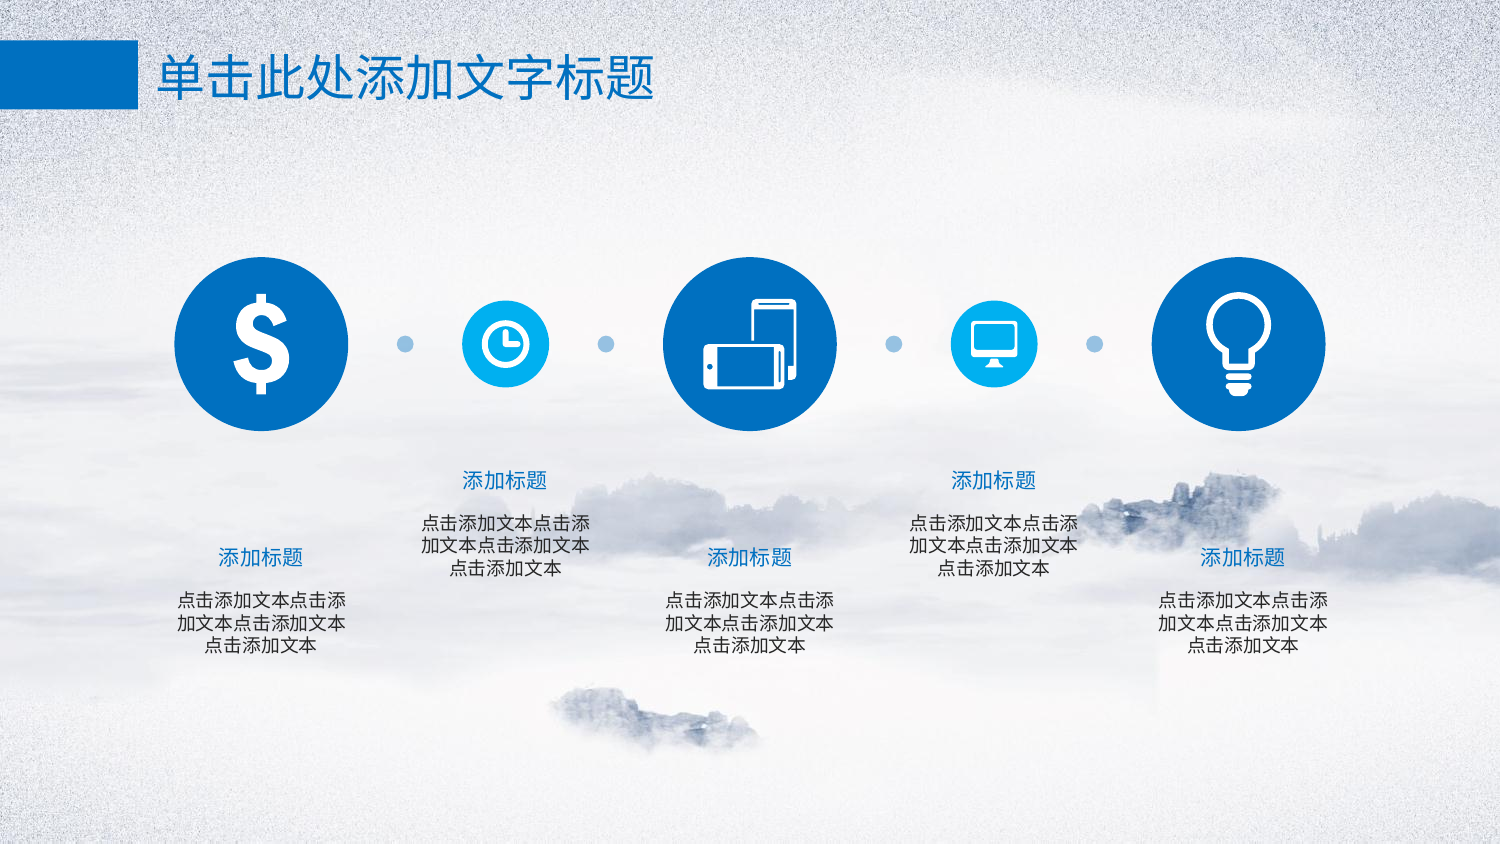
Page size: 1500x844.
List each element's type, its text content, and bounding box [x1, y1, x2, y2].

text_box [971, 320, 1018, 368]
text_box [174, 257, 349, 432]
text_box [950, 300, 1038, 388]
text_box [1225, 383, 1252, 397]
text_box 点击添加文本点击添加文本点击添加文本点击添加文本 [160, 581, 362, 664]
text_box 添加标题 [404, 446, 607, 500]
text_box [597, 335, 615, 353]
text_box [1151, 257, 1326, 432]
text_box [663, 257, 837, 432]
text_box [1206, 292, 1272, 371]
text_box [462, 300, 550, 388]
text_box [233, 293, 290, 395]
text_box 点击添加文本点击添加文本点击添加文本点击添加文本 [893, 504, 1095, 587]
picture [0, 0, 1500, 844]
text_box 添加标题 [649, 524, 851, 578]
text_box [885, 335, 903, 353]
text_box 点击添加文本点击添加文本点击添加文本点击添加文本 [1142, 581, 1344, 664]
text_box 添加标题 [1142, 524, 1344, 578]
text_box [481, 320, 530, 368]
text_box [1225, 373, 1252, 380]
text_box [1086, 335, 1104, 353]
text_box [703, 344, 785, 390]
text_box 点击添加文本点击添加文本点击添加文本点击添加文本 [649, 581, 851, 664]
text_box 点击添加文本点击添加文本点击添加文本点击添加文本 [404, 504, 607, 587]
text_box [396, 335, 414, 353]
text_box 添加标题 [893, 446, 1095, 500]
text_box 添加标题 [160, 524, 362, 578]
text_box [751, 298, 797, 380]
